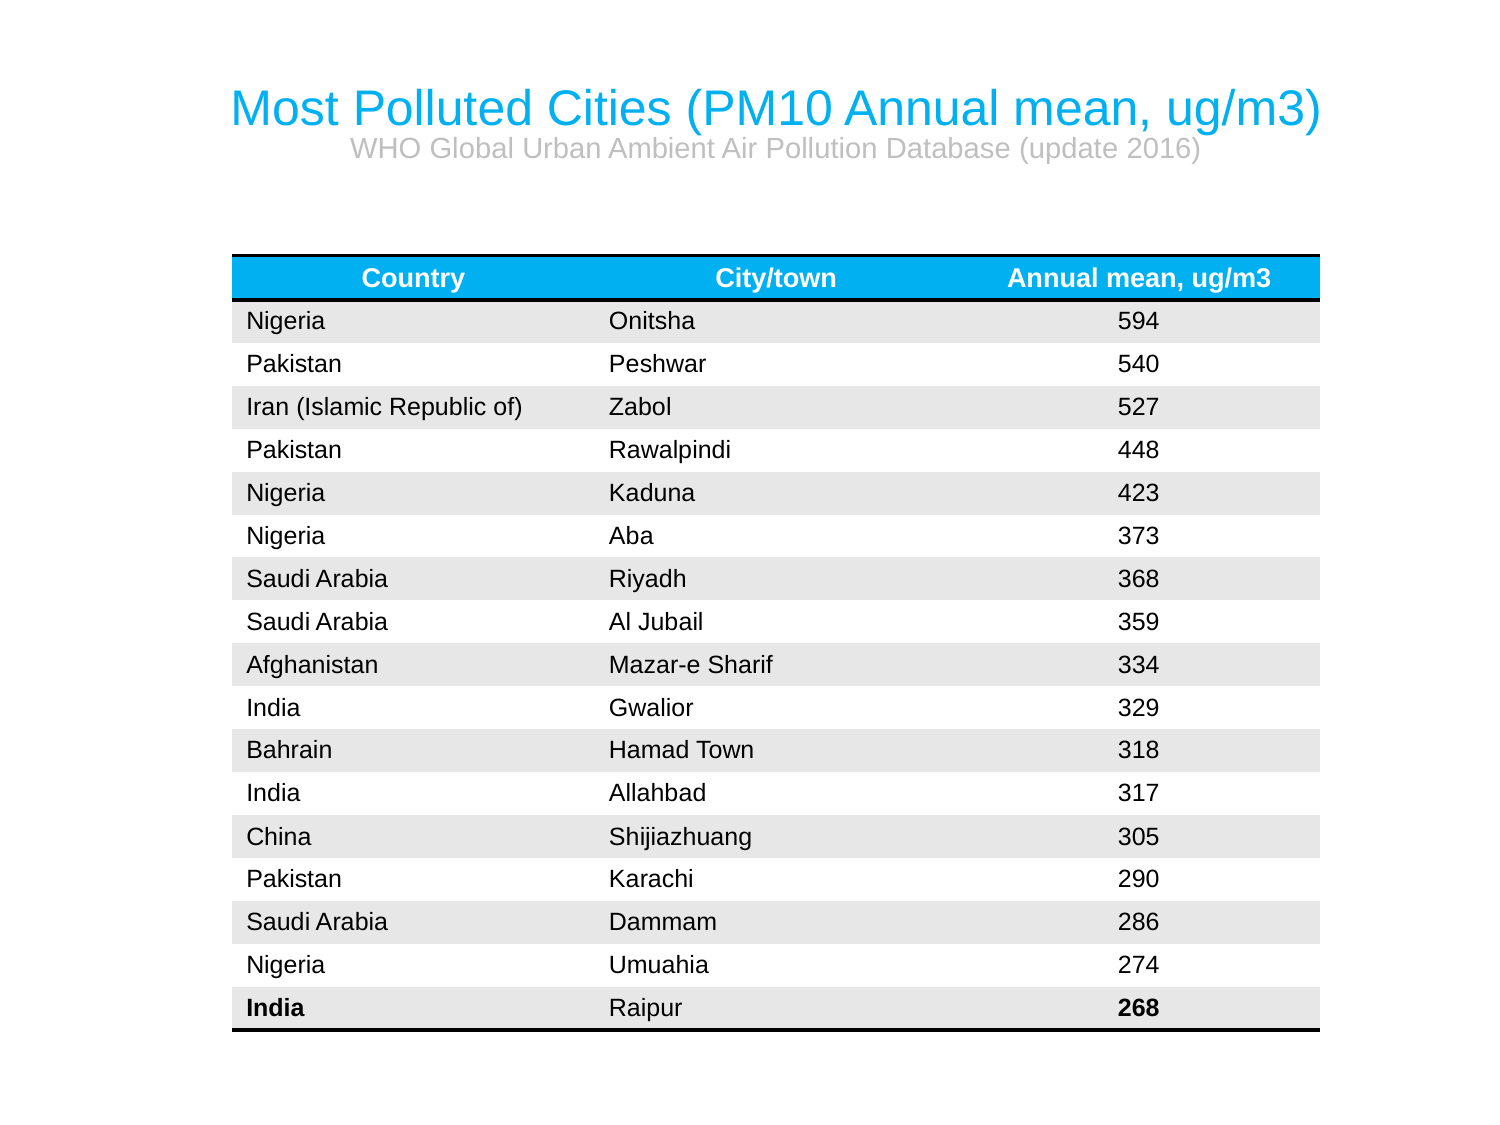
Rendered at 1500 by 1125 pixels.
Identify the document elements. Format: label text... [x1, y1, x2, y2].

table_cell India [232, 686, 595, 729]
table_header Annual mean, ug/m3 [958, 257, 1320, 298]
table_cell Nigeria [232, 472, 595, 515]
table_cell 373 [958, 515, 1320, 557]
table_cell Allahbad [595, 772, 958, 815]
table_cell Raipur [595, 987, 958, 1028]
table_cell Saudi Arabia [232, 600, 595, 643]
table_cell Pakistan [232, 343, 595, 386]
table_cell 540 [958, 343, 1320, 386]
table_cell 305 [958, 815, 1320, 858]
table_cell 318 [958, 729, 1320, 772]
table_cell 317 [958, 772, 1320, 815]
table_cell Umuahia [595, 944, 958, 987]
table_cell 448 [958, 429, 1320, 472]
table_cell Al Jubail [595, 600, 958, 643]
table_cell 368 [958, 557, 1320, 600]
table_cell Riyadh [595, 557, 958, 600]
table_cell Zabol [595, 386, 958, 429]
table_cell 268 [958, 987, 1320, 1028]
table_cell Peshwar [595, 343, 958, 386]
table_cell Dammam [595, 901, 958, 944]
table_cell 334 [958, 643, 1320, 686]
table_cell India [232, 772, 595, 815]
table_cell 527 [958, 386, 1320, 429]
table_cell Onitsha [595, 302, 958, 343]
table_cell Aba [595, 515, 958, 557]
table_cell Afghanistan [232, 643, 595, 686]
table_cell 274 [958, 944, 1320, 987]
table_cell Iran (Islamic Republic of) [232, 386, 595, 429]
table_cell Nigeria [232, 302, 595, 343]
table_header City/town [595, 257, 958, 298]
table_header Country [232, 257, 595, 298]
table_cell Nigeria [232, 944, 595, 987]
table_cell India [232, 987, 595, 1028]
table_cell 594 [958, 302, 1320, 343]
table_cell Gwalior [595, 686, 958, 729]
table_cell Rawalpindi [595, 429, 958, 472]
table_cell 329 [958, 686, 1320, 729]
table_cell Nigeria [232, 515, 595, 557]
table_cell Pakistan [232, 858, 595, 901]
table_cell Pakistan [232, 429, 595, 472]
table_cell 286 [958, 901, 1320, 944]
table_cell Saudi Arabia [232, 901, 595, 944]
text_box Most Polluted Cities (PM10 Annual mean, ug/m3) WHO Global Urban Ambient Air Pollution Database (update 2016) [182, 5, 1371, 245]
table_cell Hamad Town [595, 729, 958, 772]
table_cell Kaduna [595, 472, 958, 515]
table_cell Saudi Arabia [232, 557, 595, 600]
table_cell Karachi [595, 858, 958, 901]
table_cell 290 [958, 858, 1320, 901]
table_cell Mazar-e Sharif [595, 643, 958, 686]
table_cell Bahrain [232, 729, 595, 772]
table_cell 423 [958, 472, 1320, 515]
table_cell Shijiazhuang [595, 815, 958, 858]
table_cell China [232, 815, 595, 858]
table_cell 359 [958, 600, 1320, 643]
